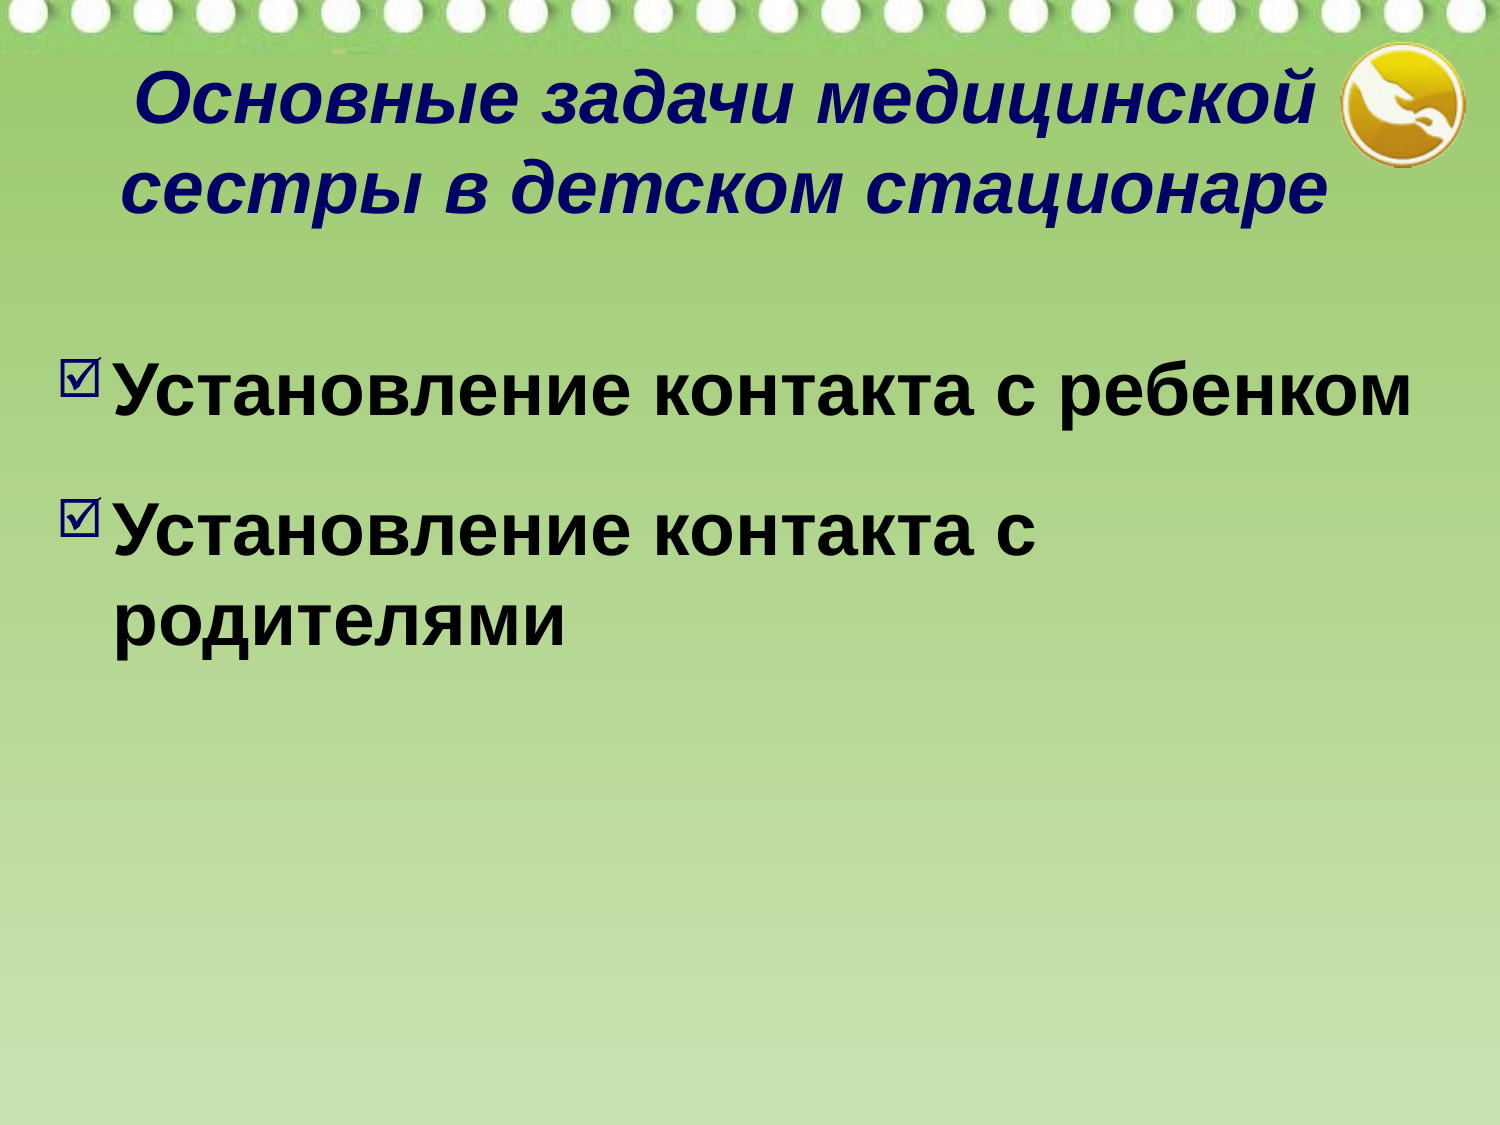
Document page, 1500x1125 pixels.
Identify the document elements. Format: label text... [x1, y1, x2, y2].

picture [0, 0, 1500, 168]
title Основные задачи медицинской сестры в детском стационаре [75, 45, 1376, 233]
list Установление контакта с ребенком Установление контакта с родителями [41, 332, 1500, 1047]
